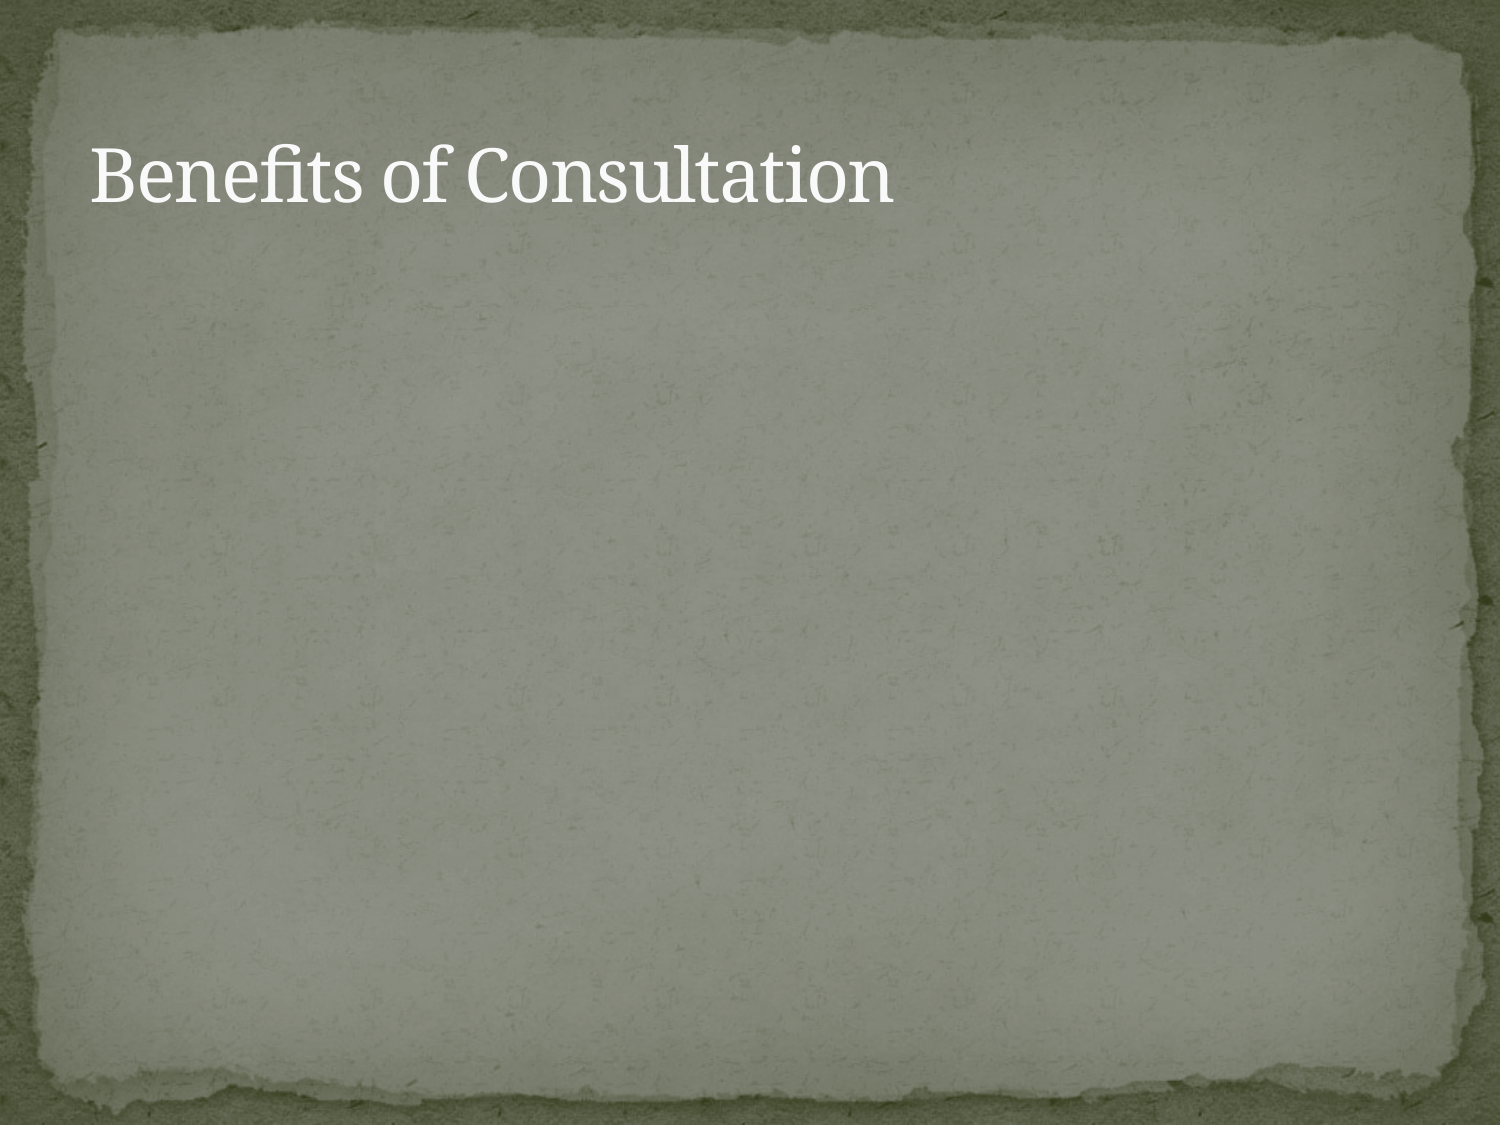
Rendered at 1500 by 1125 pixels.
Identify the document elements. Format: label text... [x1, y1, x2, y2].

title Benefits of Consultation [74, 24, 1425, 225]
